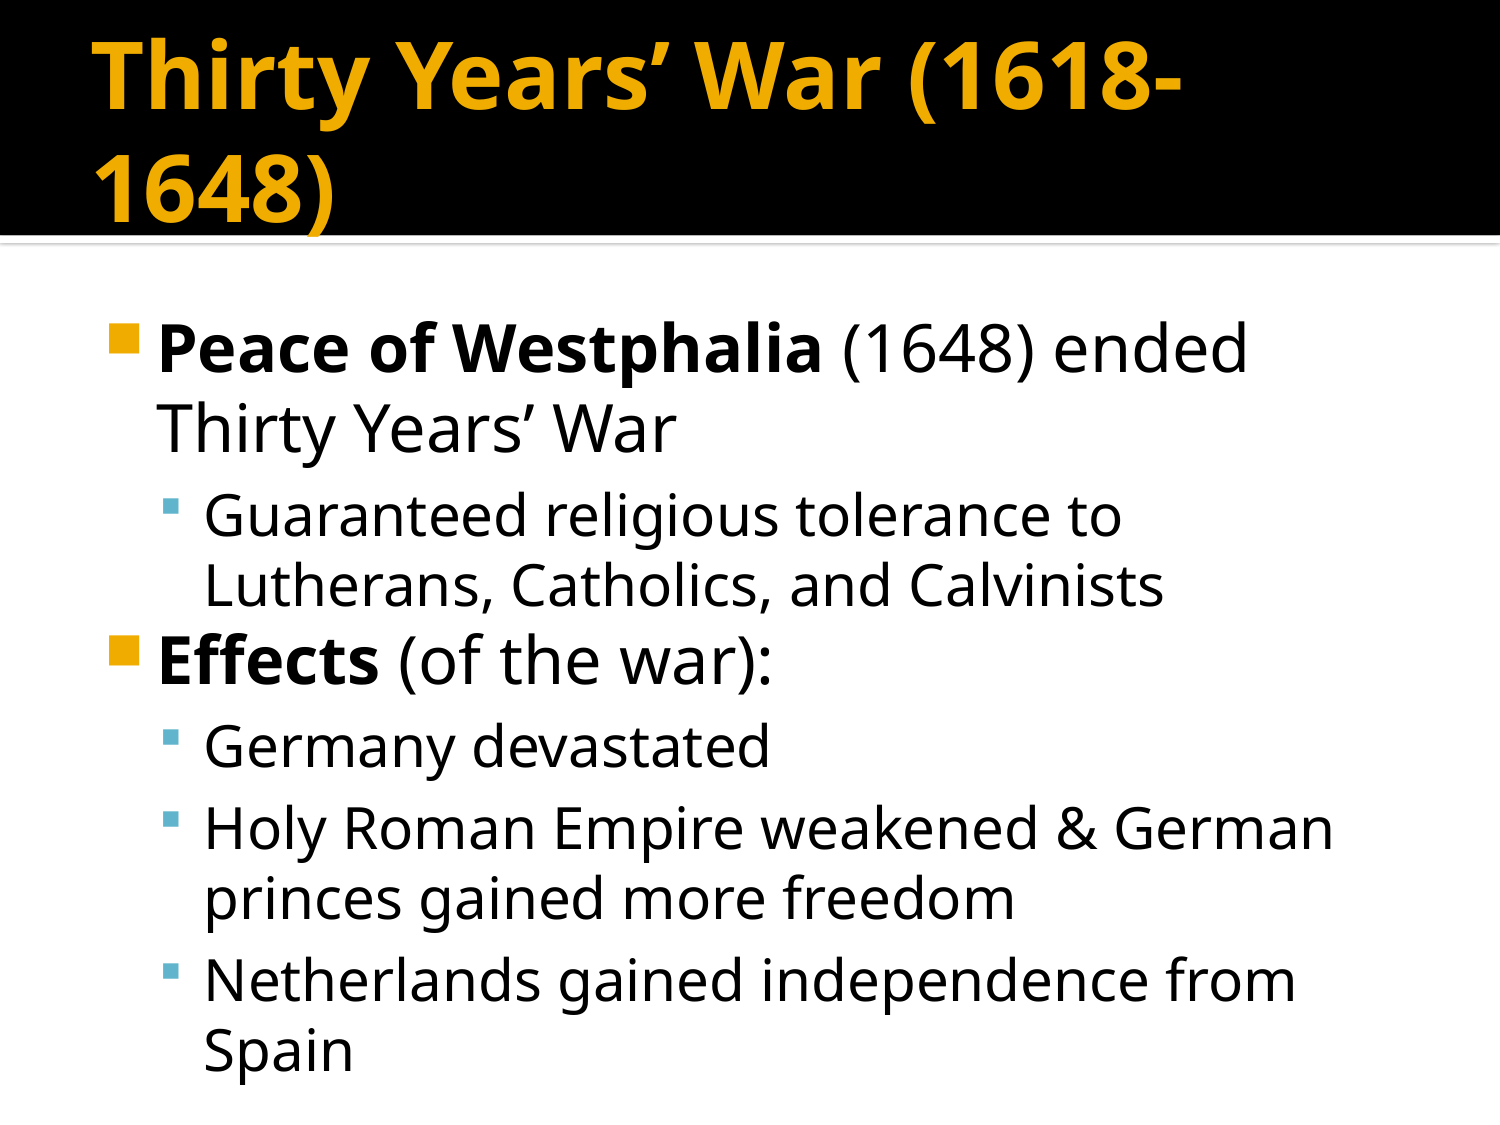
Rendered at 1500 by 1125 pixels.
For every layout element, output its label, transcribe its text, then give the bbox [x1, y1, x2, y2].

list Peace of Westphalia (1648) ended Thirty Years’ War Guaranteed religious tolerance to Lutherans, Catholics, and Calvinists Effects (of the war): Germany devastated Holy Roman Empire weakened & German princes gained more freedom Netherlands gained independence from Spain [75, 291, 1425, 1050]
title Thirty Years’ War (1618-1648) [75, 25, 1425, 231]
